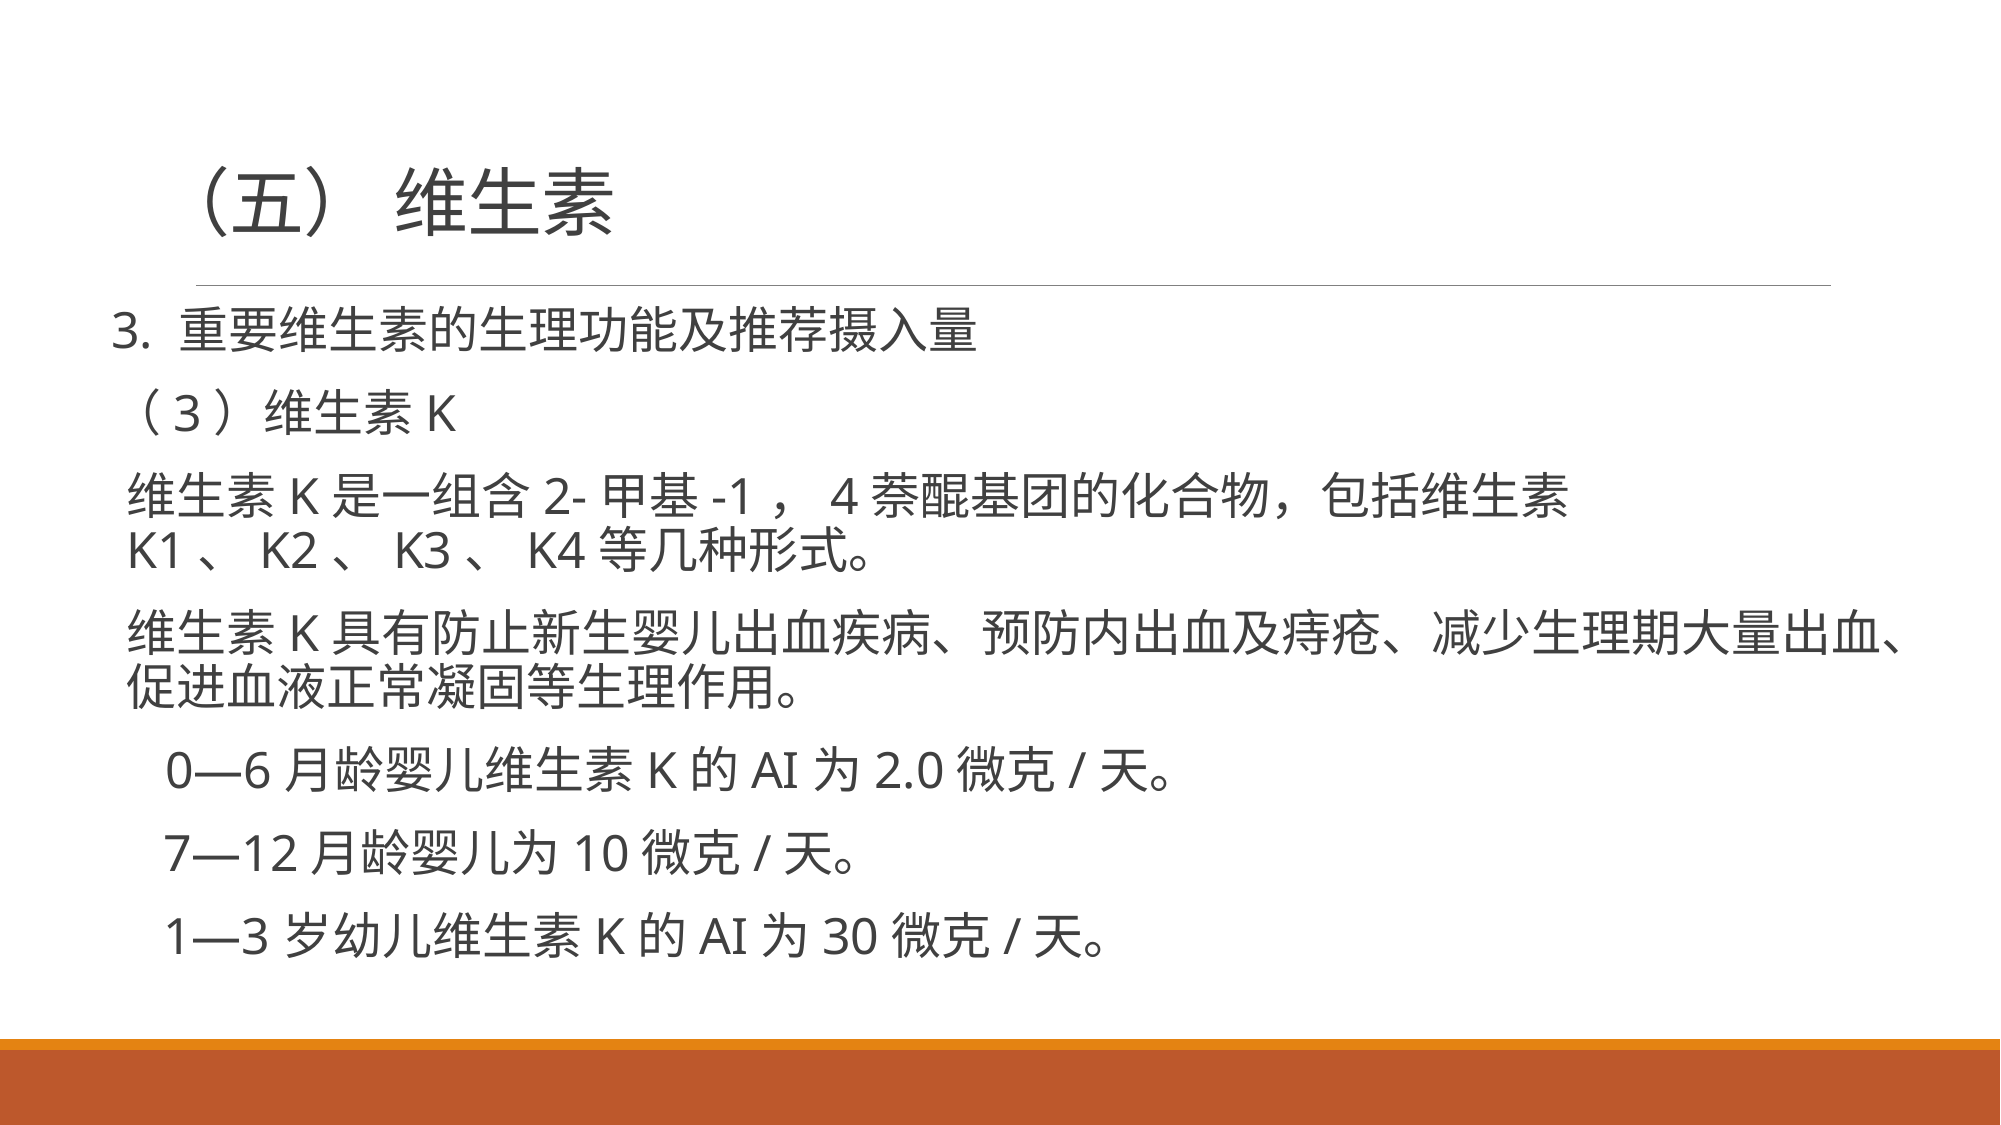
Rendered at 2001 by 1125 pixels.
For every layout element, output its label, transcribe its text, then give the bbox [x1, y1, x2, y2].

list 3. 重要维生素的生理功能及推荐摄入量 （3）维生素K 维生素K是一组含2-甲基-1，4萘醌基团的化合物，包括维生素K1、K2、K3、K4等几种形式。 维生素K具有防止新生婴儿出血疾病、预防内出血及痔疮、减少生理期大量出血、促进血液正常凝固等生理作用。 0—6月龄婴儿维生素K的AI为2.0微克/天。 7—12月龄婴儿为10微克/天。 1—3岁幼儿维生素K的AI为30微克/天。 [111, 198, 1884, 1015]
title （五） 维生素 [140, 129, 1551, 198]
